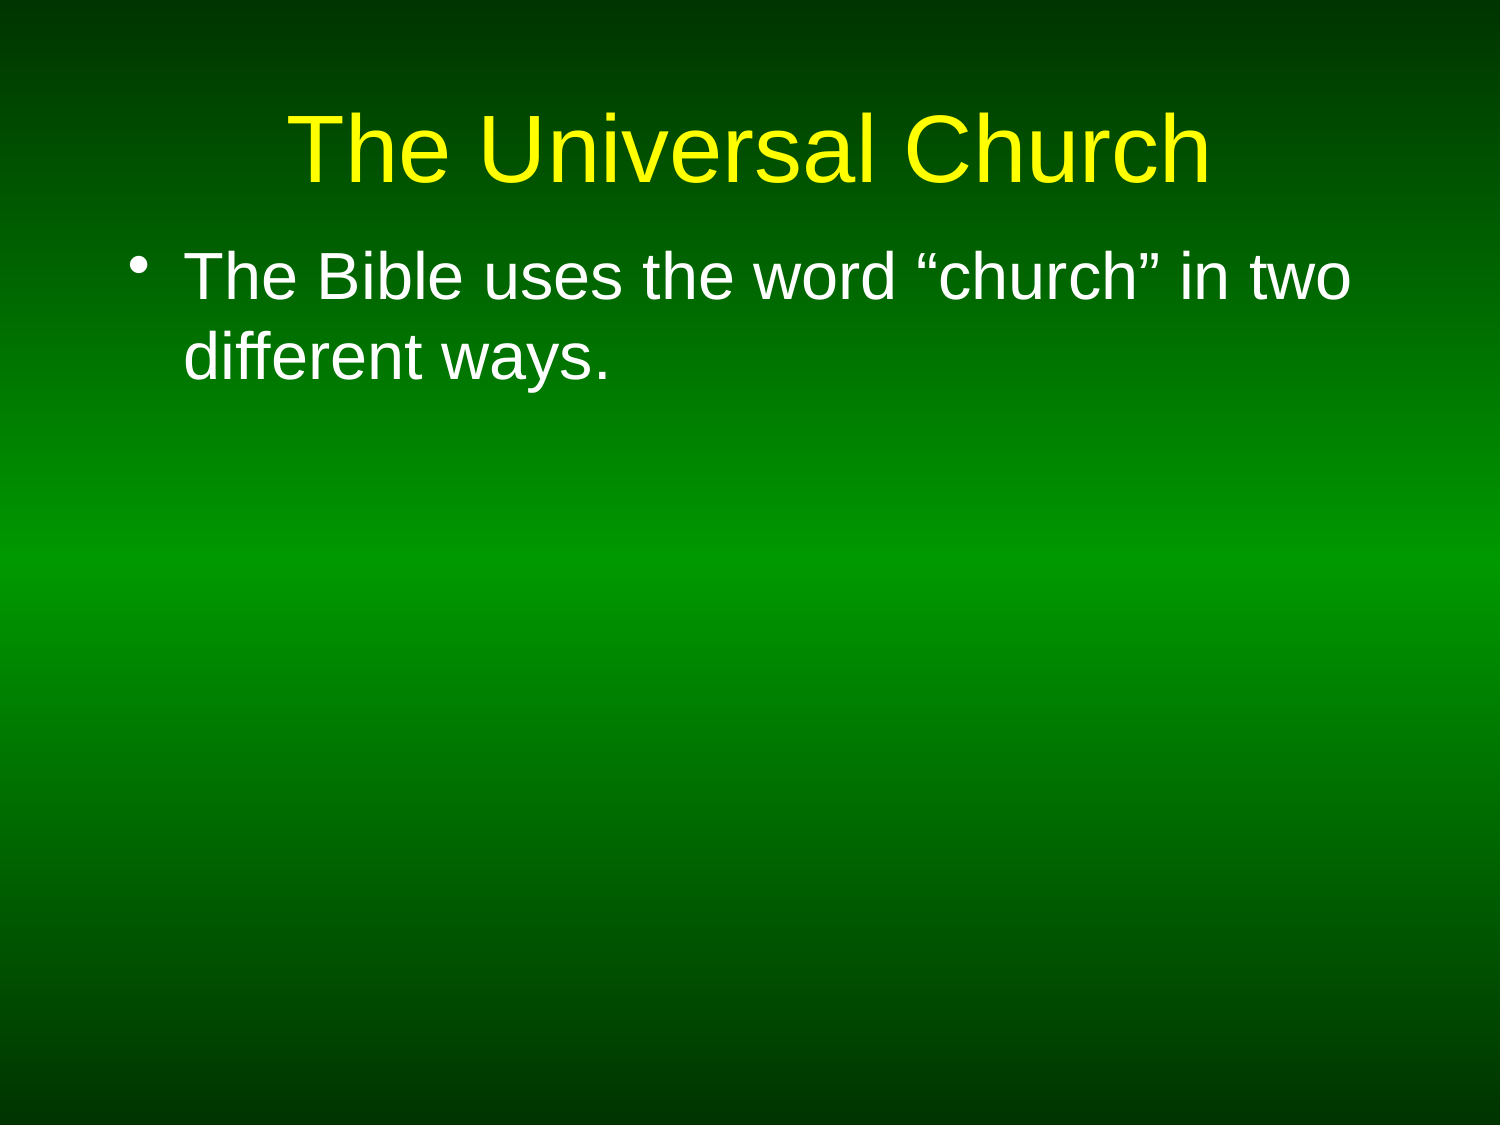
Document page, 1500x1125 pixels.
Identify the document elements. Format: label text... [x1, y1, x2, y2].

list The Bible uses the word “church” in two different ways. [112, 224, 1463, 1125]
title The Universal Church [37, 50, 1463, 238]
